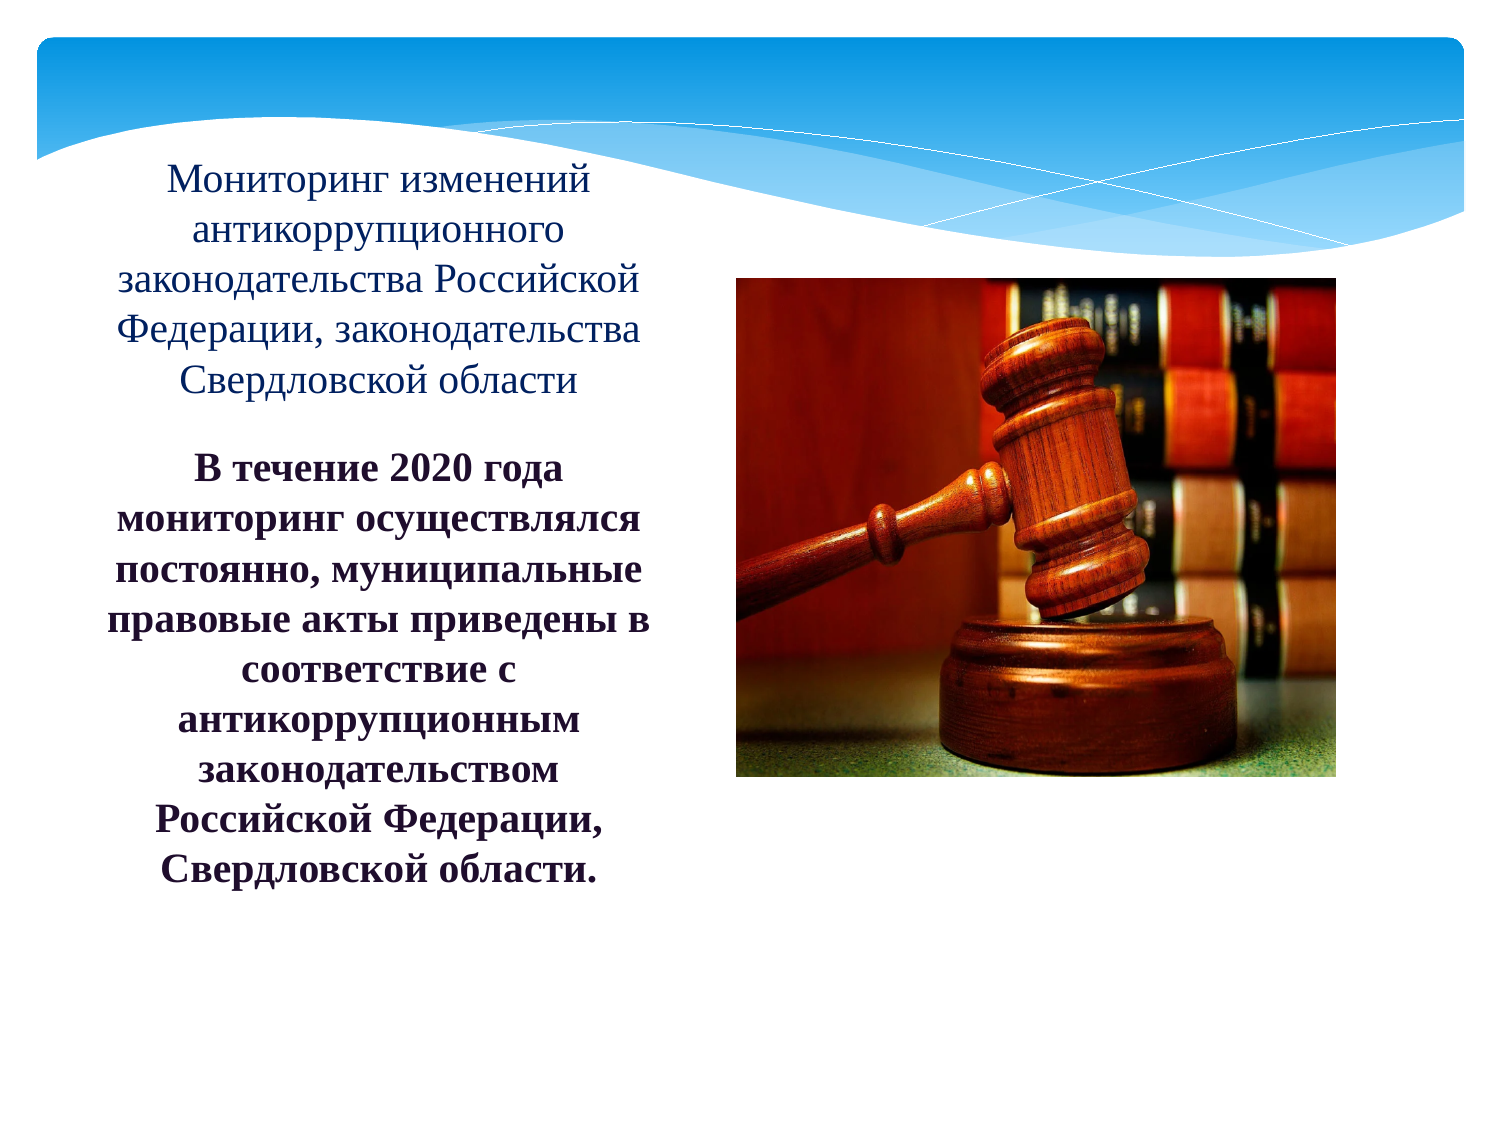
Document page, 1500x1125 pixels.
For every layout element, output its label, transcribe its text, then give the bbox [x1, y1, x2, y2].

title Мониторинг изменений антикоррупционного законодательства Российской Федерации, законодательства Свердловской области [81, 99, 677, 409]
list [736, 278, 1337, 778]
list В течение 2020 года мониторинг осуществлялся постоянно, муниципальные правовые акты приведены в соответствие с антикоррупционным законодательством Российской Федерации, Свердловской области. [81, 432, 677, 965]
